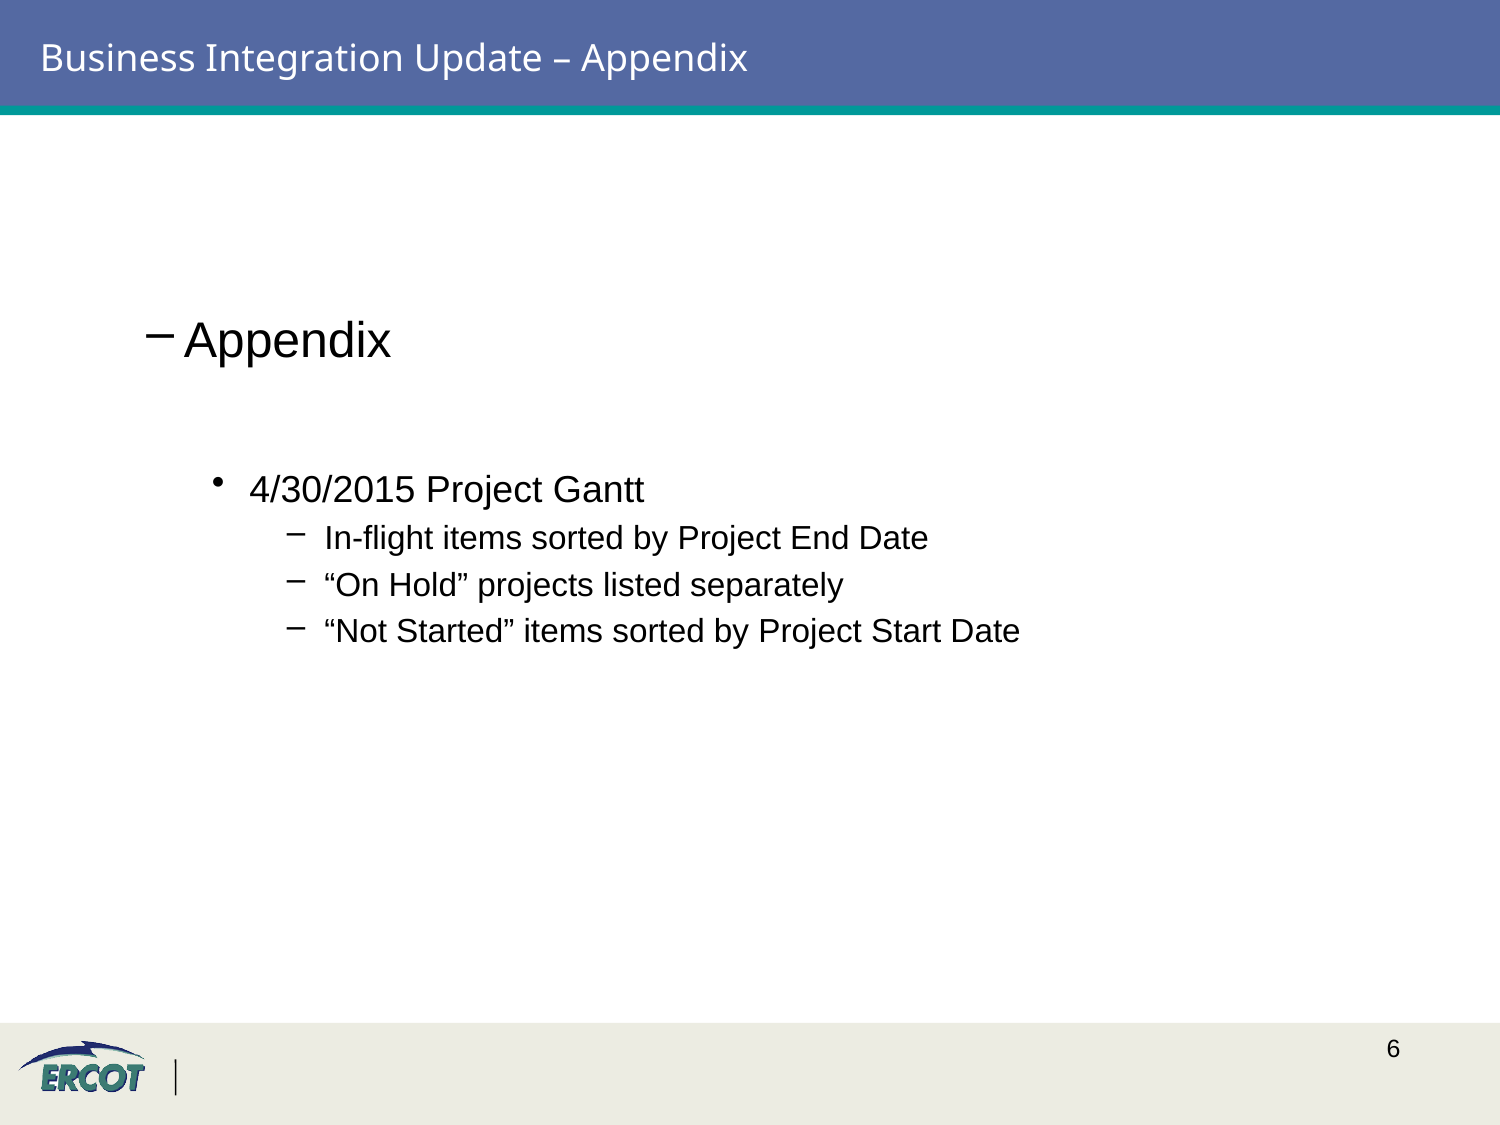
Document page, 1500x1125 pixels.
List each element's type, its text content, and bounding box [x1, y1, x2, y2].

list Appendix 4/30/2015 Project Gantt In-flight items sorted by Project End Date “On Hold” projects listed separately “Not Started” items sorted by Project Start Date [75, 299, 1425, 813]
picture [10, 1031, 151, 1111]
title Business Integration Update – Appendix [24, 0, 1013, 113]
